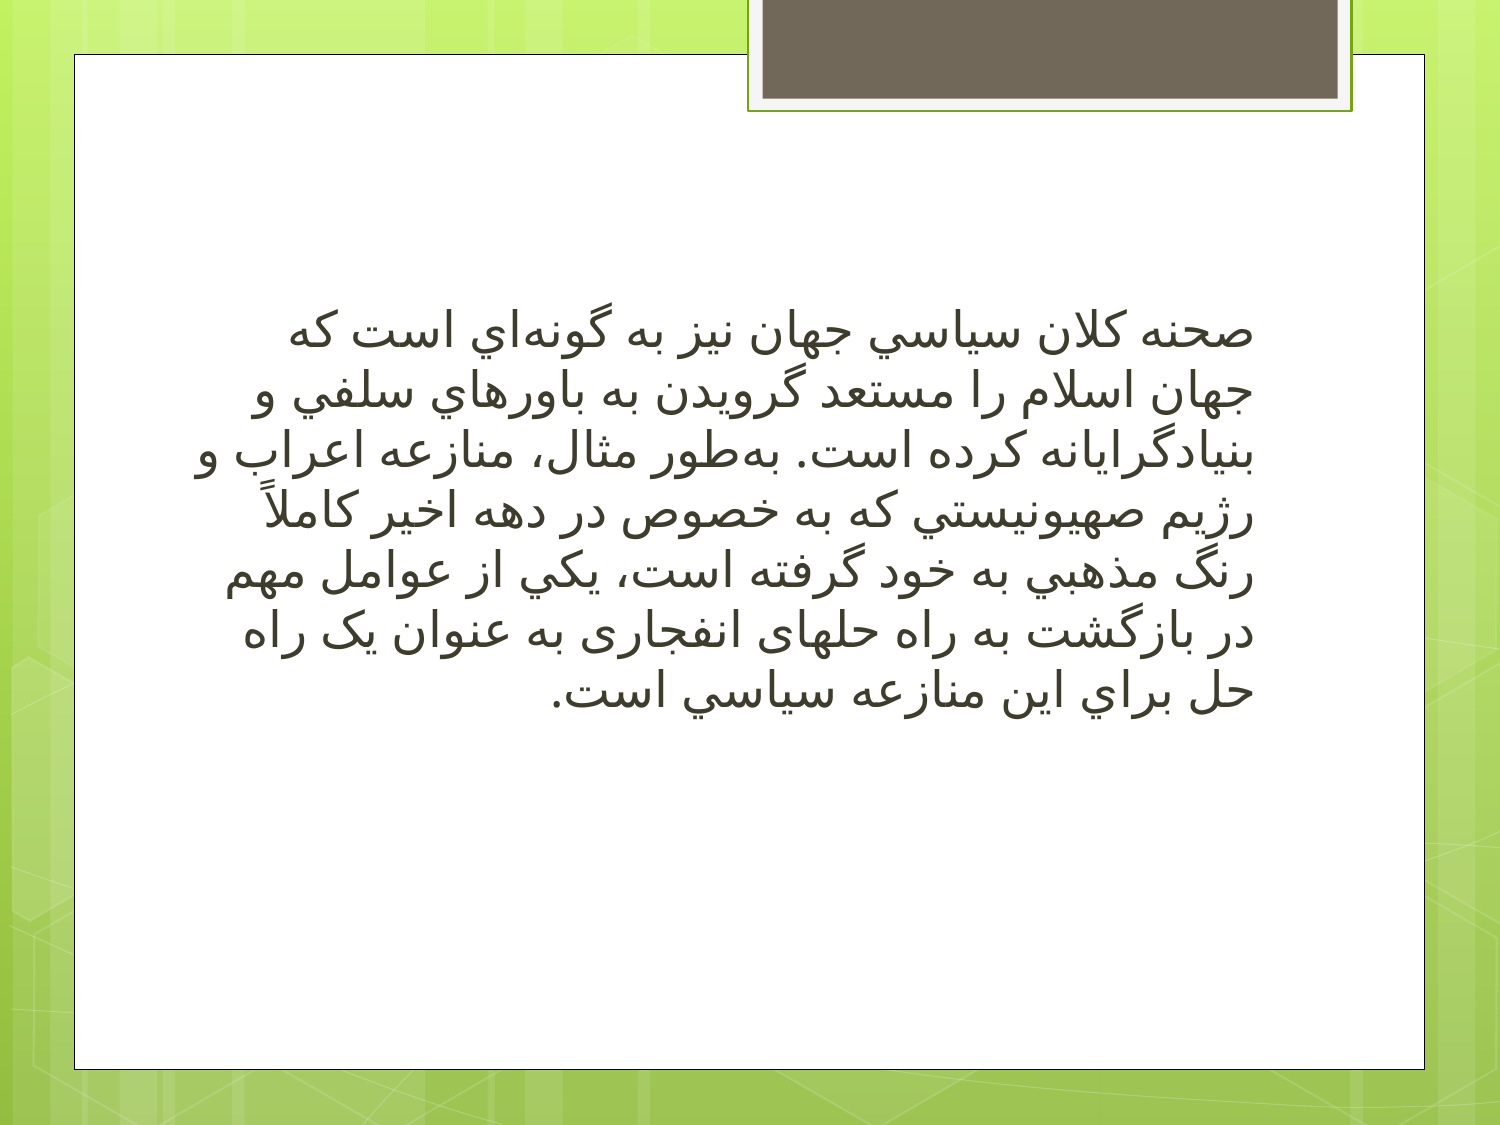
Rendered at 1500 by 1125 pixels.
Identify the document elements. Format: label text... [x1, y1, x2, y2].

list صحنه کلان سياسي جهان نيز به گونه‌اي است که جهان اسلام را مستعد گرويدن به باورهاي سلفي و بنيادگرايانه کرده است. به‌طور مثال، منازعه اعراب و رژيم صهيونيستي که به خصوص در دهه اخير کاملاً رنگ مذهبي به خود گرفته است، يکي از عوامل مهم در بازگشت به راه حلهای انفجاری به عنوان يک راه حل براي اين منازعه سياسي است. [171, 149, 1283, 957]
